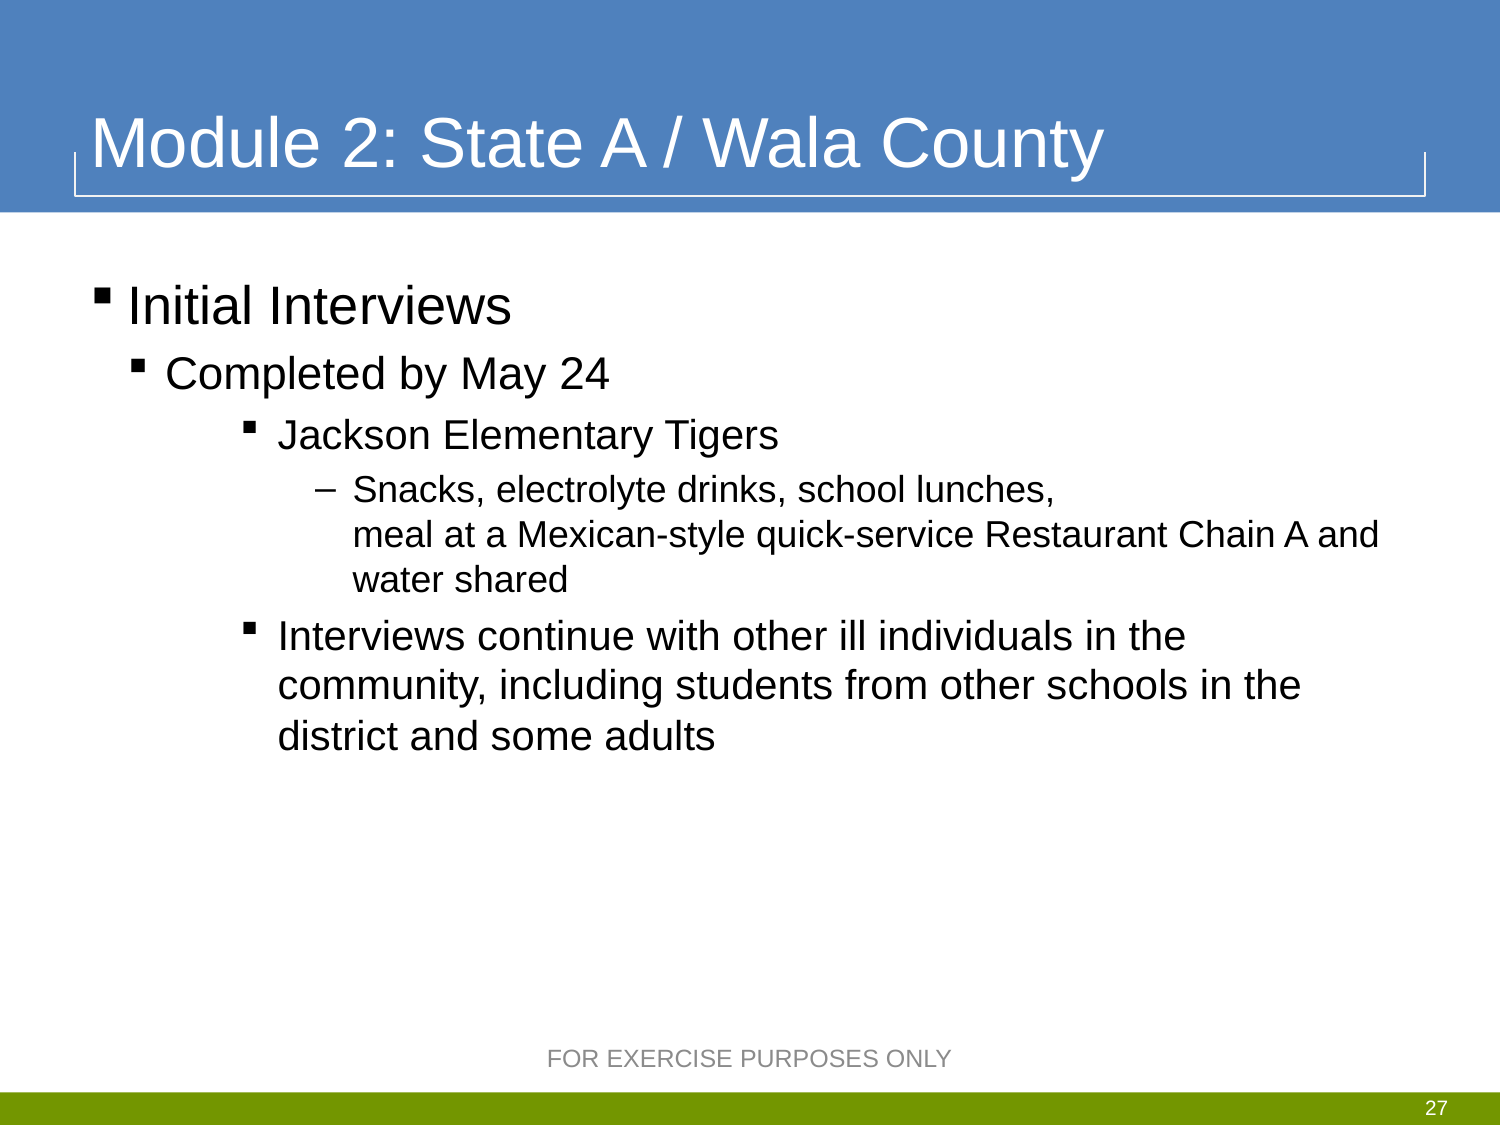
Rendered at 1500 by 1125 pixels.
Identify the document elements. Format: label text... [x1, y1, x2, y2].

footer FOR EXERCISE PURPOSES ONLY [512, 1042, 988, 1103]
title Module 2: State A / Wala County [74, 44, 1426, 233]
list Initial Interviews Completed by May 24 Jackson Elementary Tigers Snacks, electrolyte drinks, school lunches, meal at a Mexican-style quick-service Restaurant Chain A and water shared Interviews continue with other ill individuals in the community, including students from other schools in the district and some adults [74, 262, 1401, 1006]
